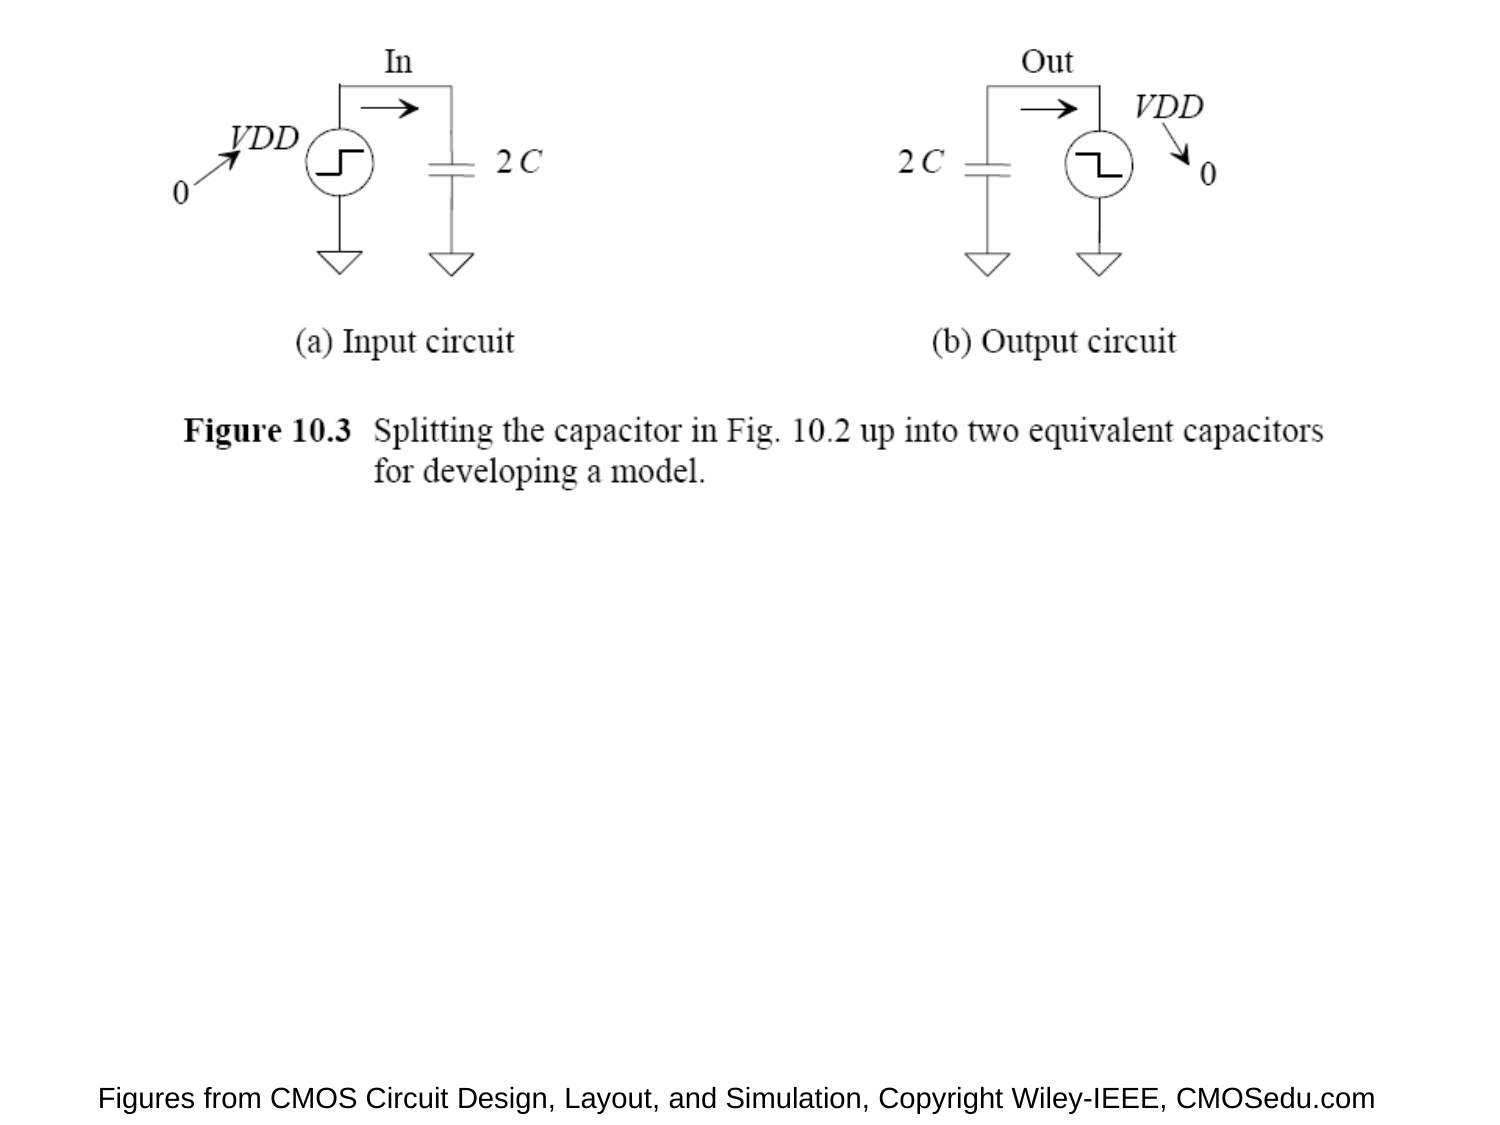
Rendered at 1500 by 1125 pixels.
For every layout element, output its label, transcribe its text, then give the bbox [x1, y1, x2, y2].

footer Figures from CMOS Circuit Design, Layout, and Simulation, Copyright Wiley-IEEE, CMOSedu.com [24, 1072, 1451, 1125]
picture [149, 37, 1340, 515]
